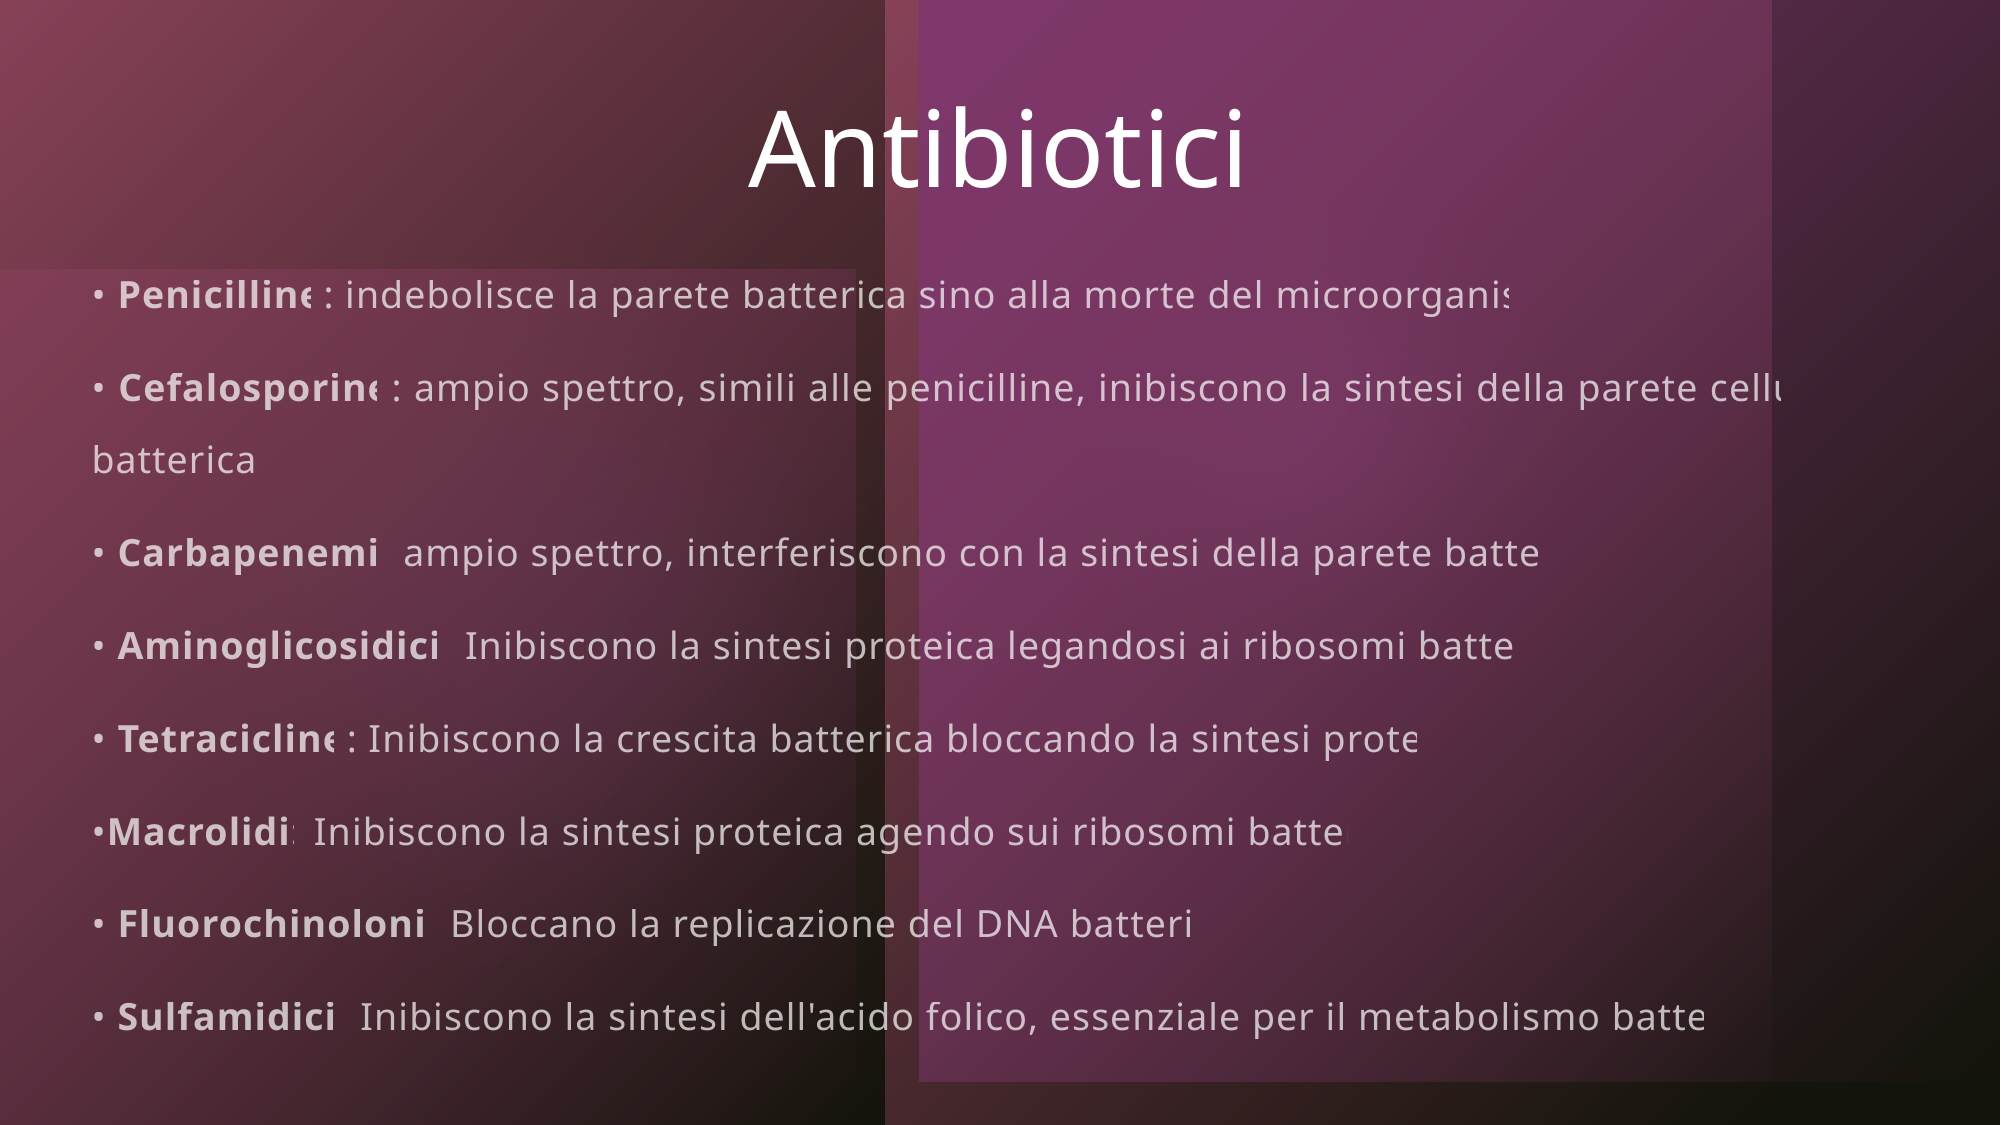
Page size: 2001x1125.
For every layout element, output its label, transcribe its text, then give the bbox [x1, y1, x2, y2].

title Antibiotici [88, 88, 1910, 386]
list • Penicilline: indebolisce la parete batterica sino alla morte del microorganismo • Cefalosporine: ampio spettro, simili alle penicilline, inibiscono la sintesi della parete cellulare batterica. • Carbapenemi: ampio spettro, interferiscono con la sintesi della parete batterica • Aminoglicosidici: Inibiscono la sintesi proteica legandosi ai ribosomi batterici. • Tetracicline: Inibiscono la crescita batterica bloccando la sintesi proteica. •Macrolidi: Inibiscono la sintesi proteica agendo sui ribosomi batterici. • Fluorochinoloni: Bloccano la replicazione del DNA batterico • Sulfamidici: Inibiscono la sintesi dell'acido folico, essenziale per il metabolismo batterico. [76, 236, 1898, 1084]
